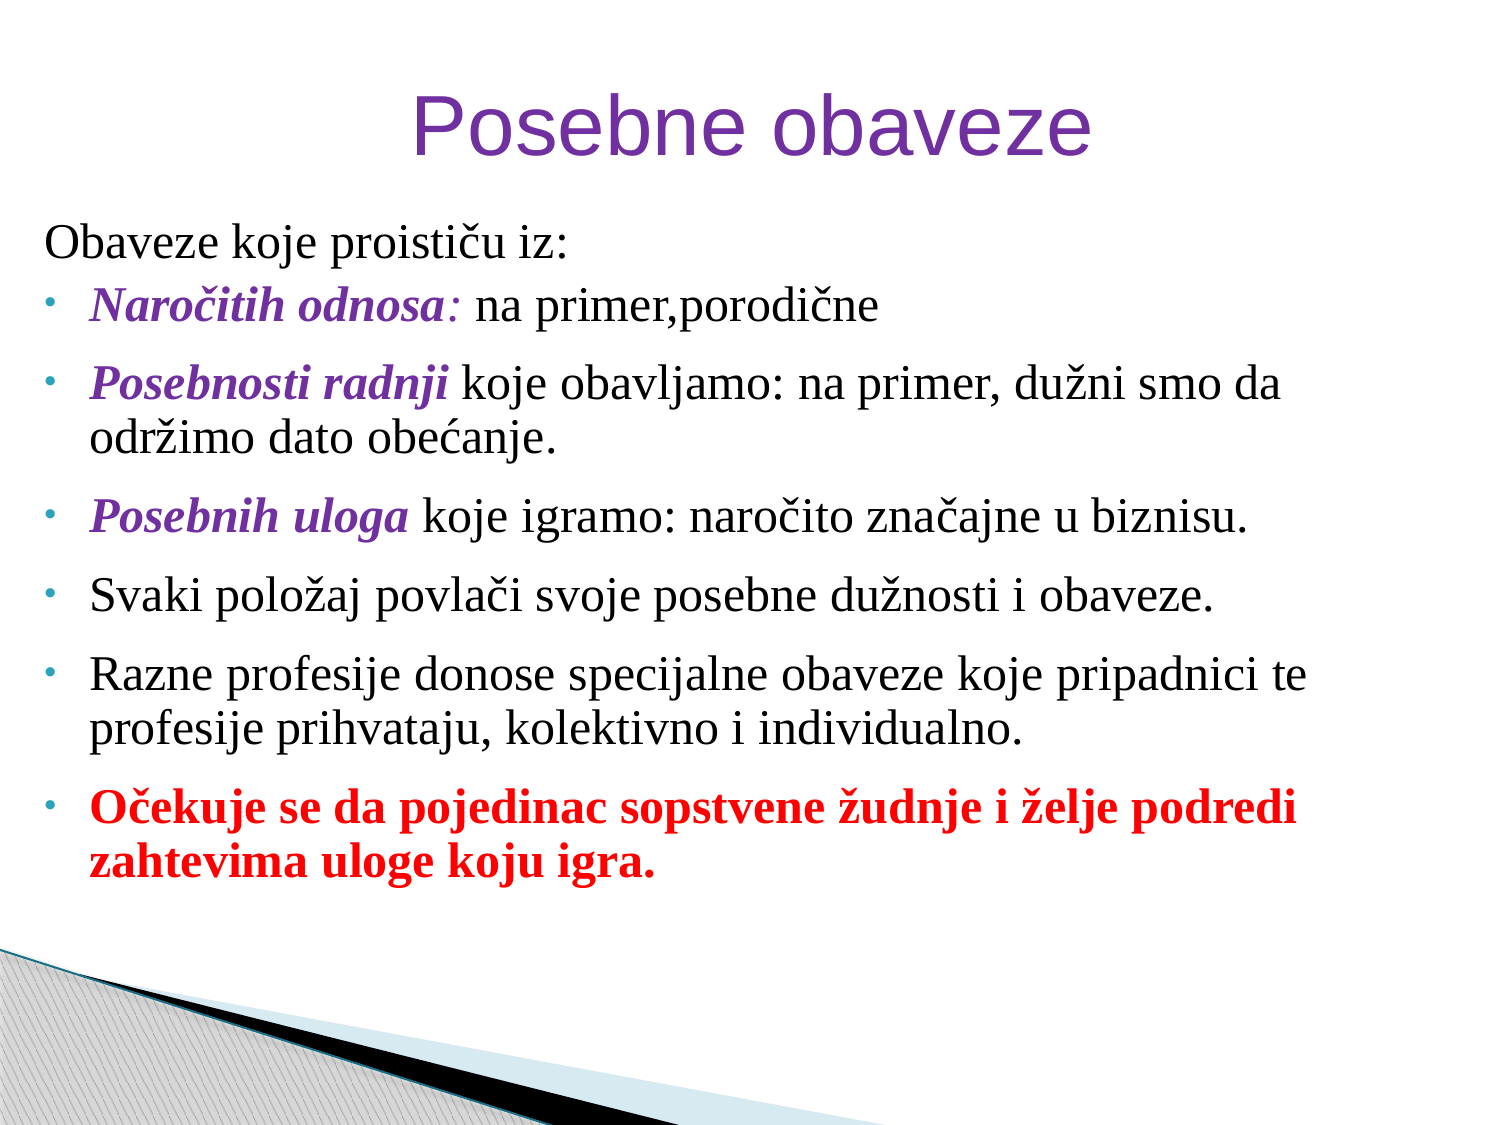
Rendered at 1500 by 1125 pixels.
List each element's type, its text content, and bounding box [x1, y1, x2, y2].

title Posebne obaveze [183, 31, 1346, 173]
list Obaveze koje proističu iz: Naročitih odnosa: na primer,porodične Posebnosti radnji koje obavljamo: na primer, dužni smo da održimo dato obećanje. Posebnih uloga koje igramo: naročito značajne u biznisu. Svaki položaj povlači svoje posebne dužnosti i obaveze. Razne profesije donose specijalne obaveze koje pripadnici te profesije prihvataju, kolektivno i individualno. Očekuje se da pojedinac sopstvene žudnje i želje podredi zahtevima uloge koju igra. [29, 207, 1471, 953]
